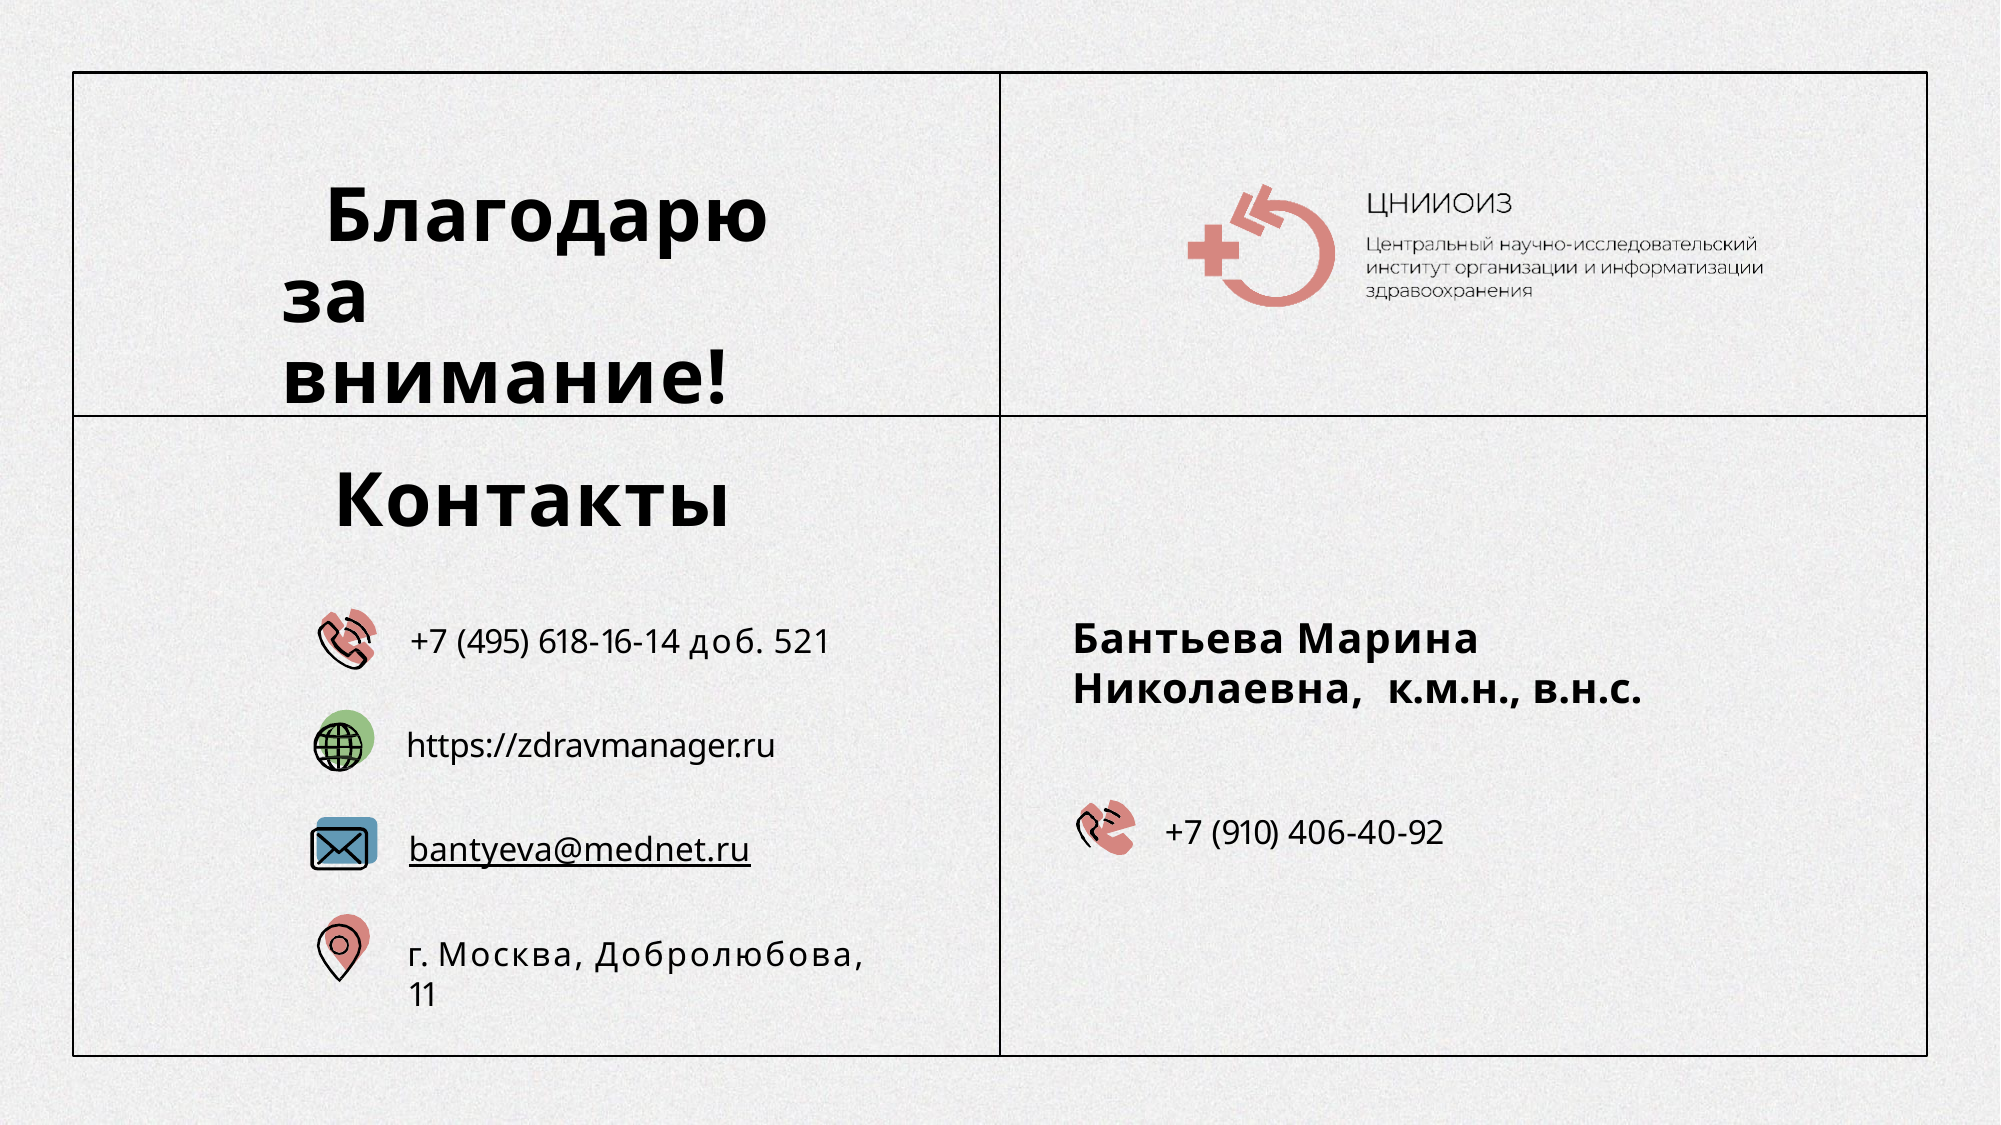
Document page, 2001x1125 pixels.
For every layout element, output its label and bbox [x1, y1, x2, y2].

text_box [1076, 799, 1137, 856]
picture [0, 0, 2000, 1125]
text_box [71, 71, 1929, 1057]
